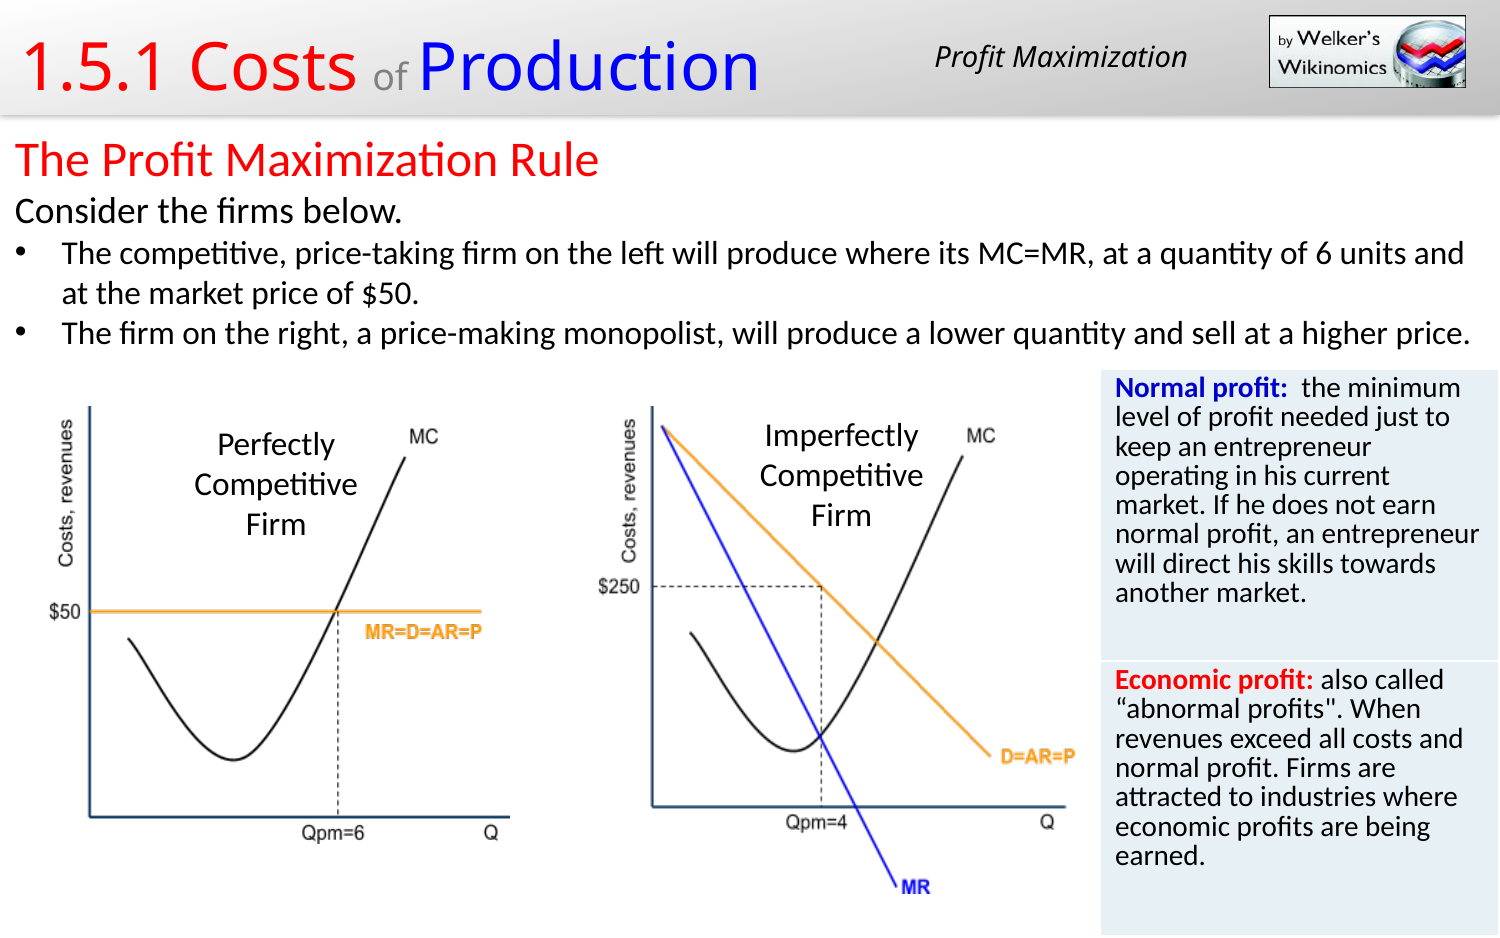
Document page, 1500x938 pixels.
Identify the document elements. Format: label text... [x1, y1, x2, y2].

text_box The Profit Maximization Rule Consider the firms below. The competitive, price-taking firm on the left will produce where its MC=MR, at a quantity of 6 units and at the market price of $50. The firm on the right, a price-making monopolist, will produce a lower quantity and sell at a higher price. [0, 123, 1500, 359]
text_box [0, 0, 1500, 115]
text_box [13, 405, 1076, 894]
table_header Normal profit: the minimum level of profit needed just to keep an entrepreneur operating in his current market. If he does not earn normal profit, an entrepreneur will direct his skills towards another market. [1101, 370, 1498, 660]
table_cell Economic profit: also called “abnormal profits". When revenues exceed all costs and normal profit. Firms are attracted to industries where economic profits are being earned. [1101, 662, 1498, 935]
